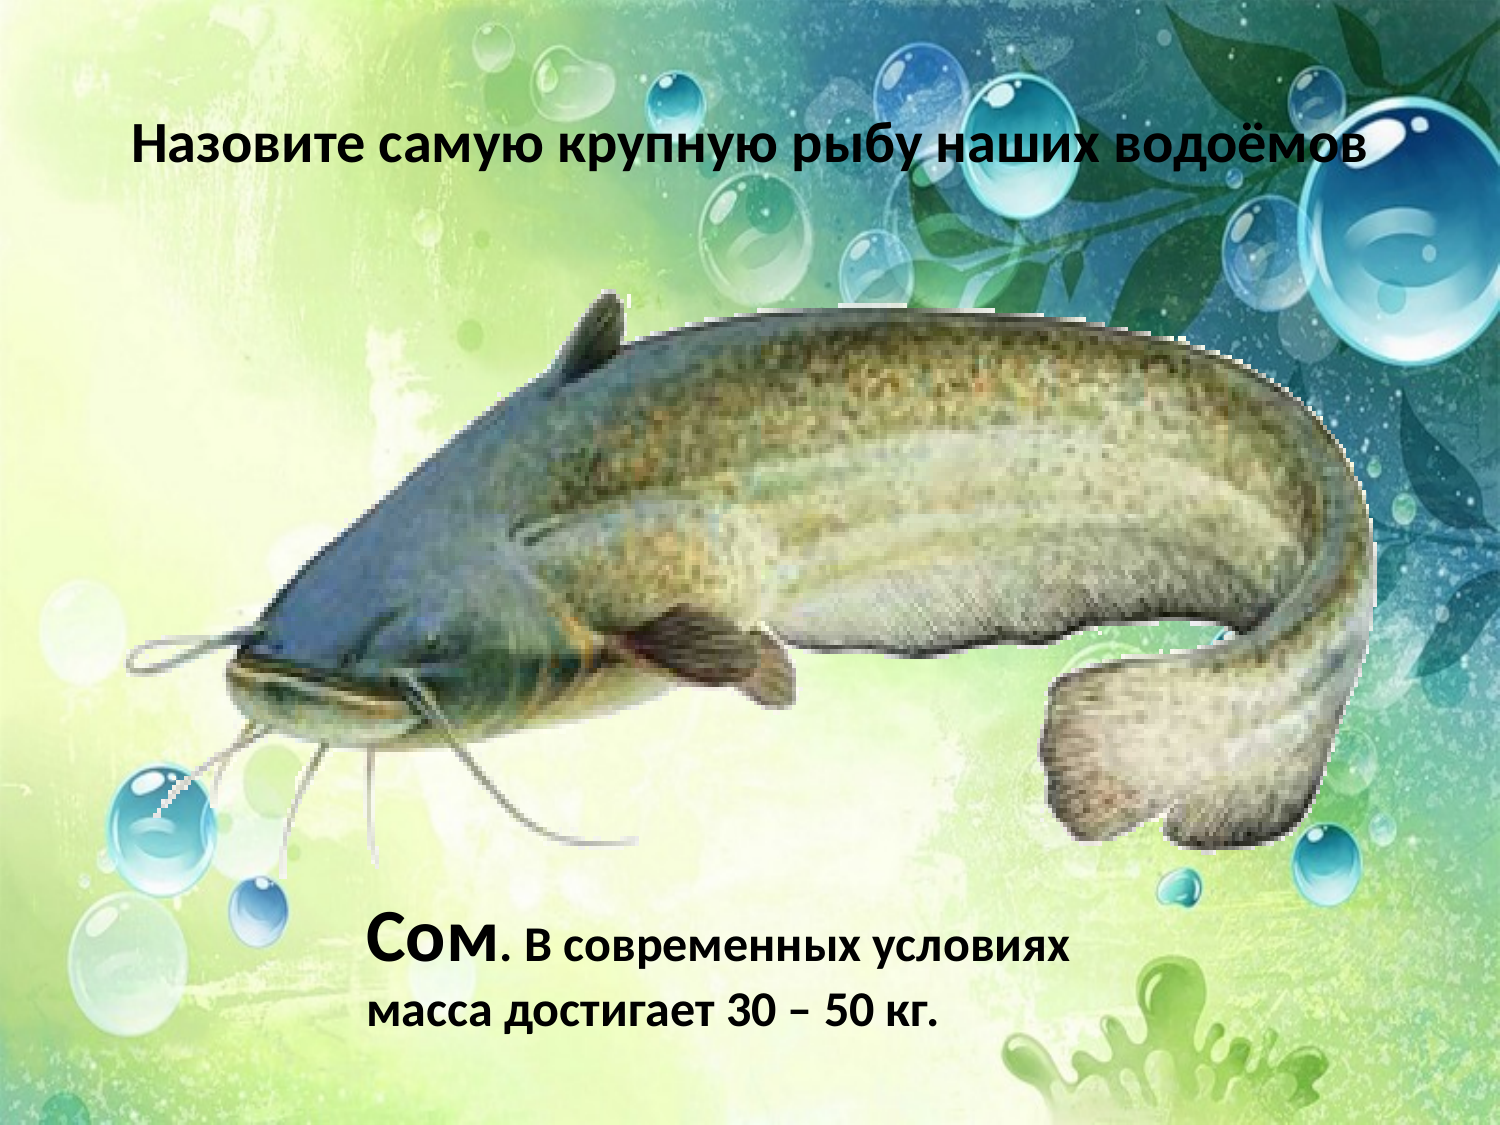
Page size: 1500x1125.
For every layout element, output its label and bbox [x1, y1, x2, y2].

list [58, 257, 1454, 880]
picture [0, 0, 1500, 1125]
